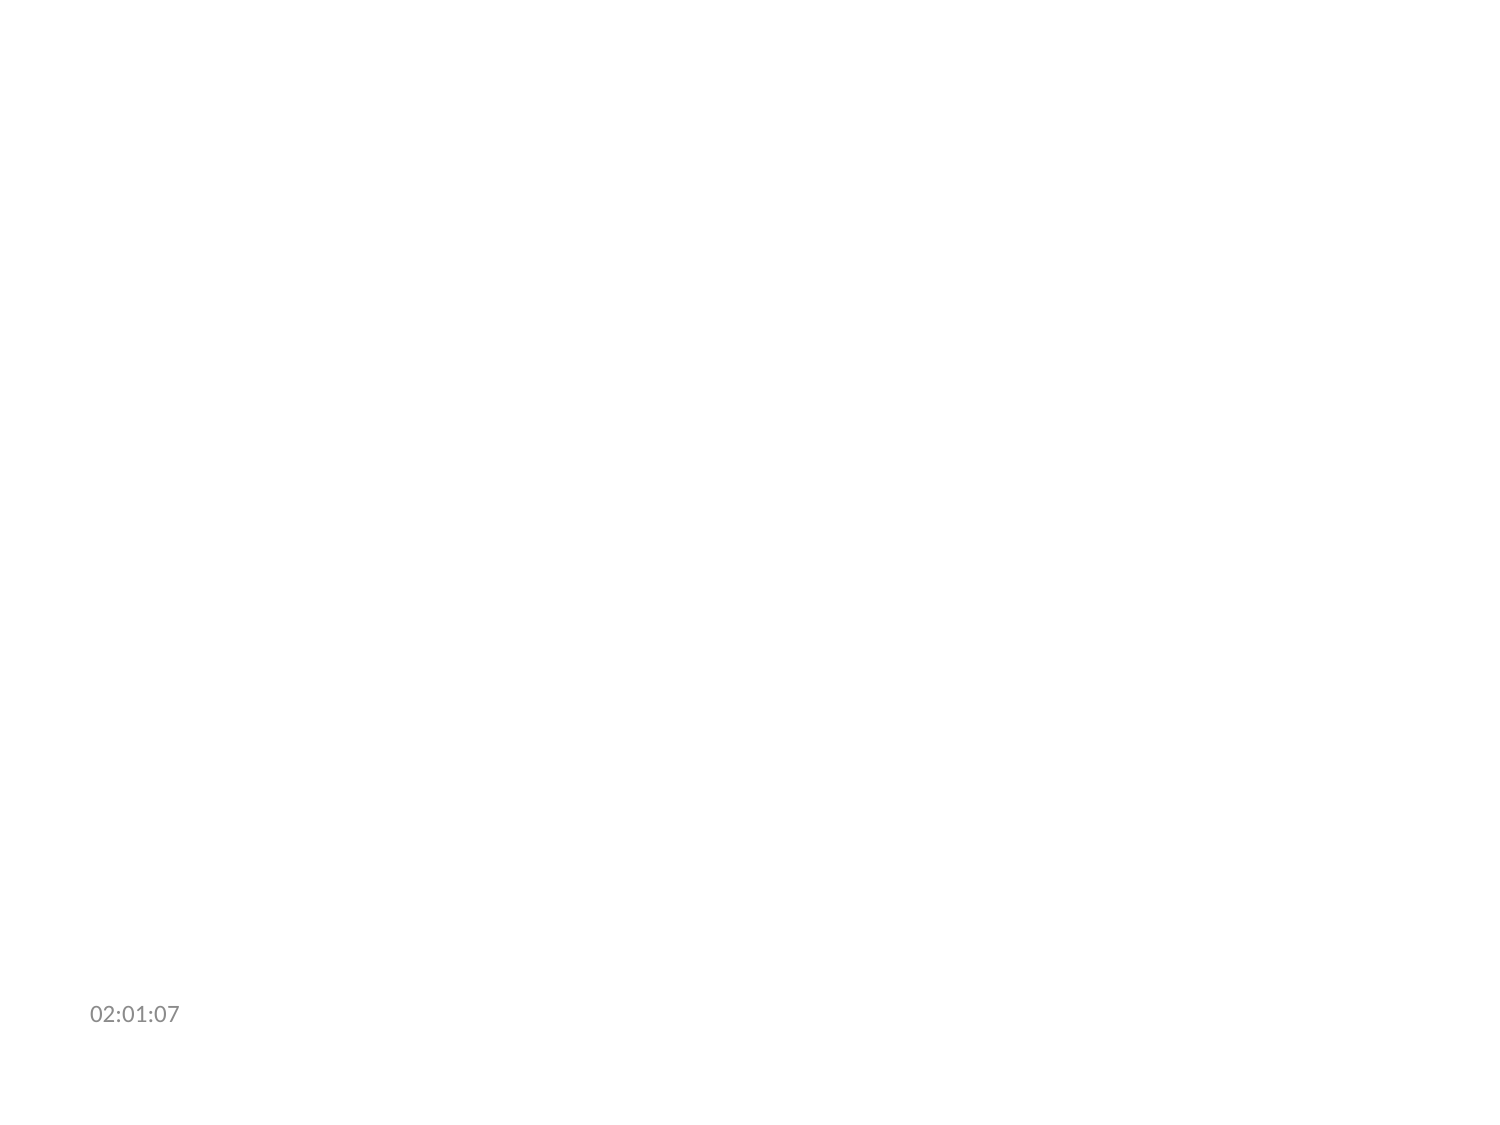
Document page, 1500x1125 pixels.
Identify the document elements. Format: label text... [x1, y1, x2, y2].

text_box 15:35:09 [75, 982, 425, 1043]
